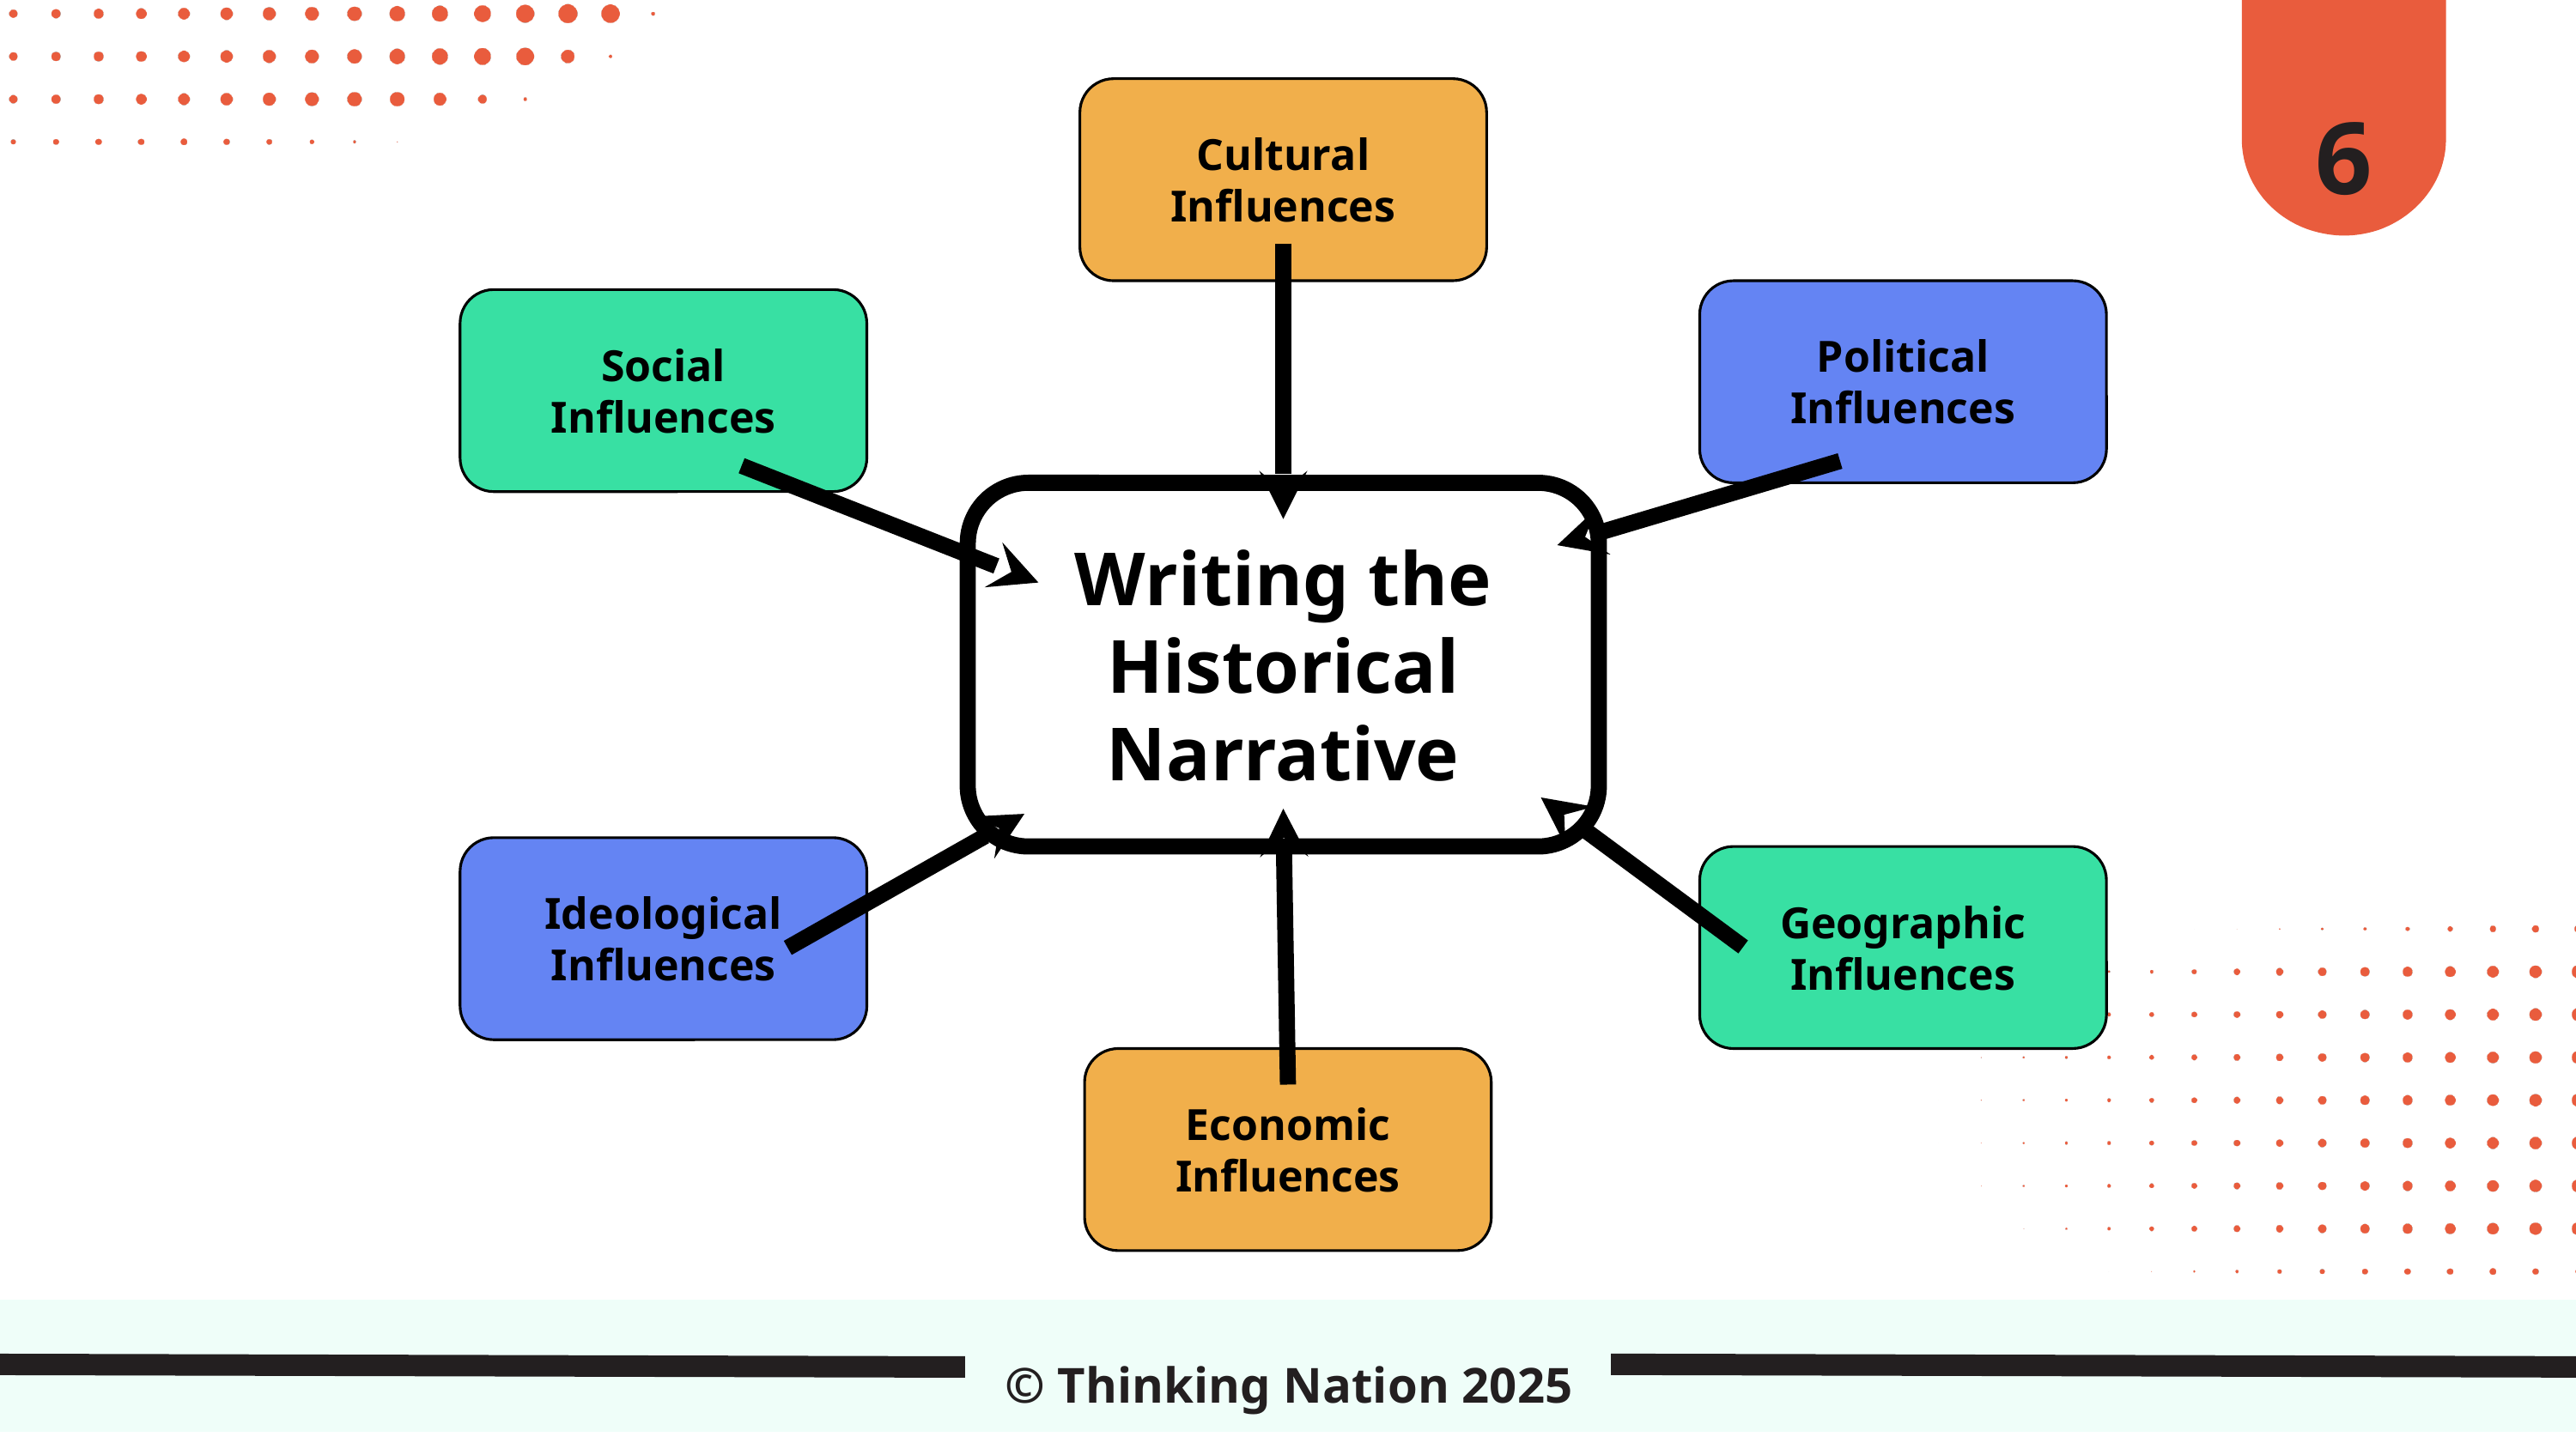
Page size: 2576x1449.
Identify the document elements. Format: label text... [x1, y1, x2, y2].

text_box [1285, 809, 1536, 847]
text_box [1042, 482, 1279, 518]
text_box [0, 1299, 2576, 1433]
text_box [1079, 78, 1487, 282]
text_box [1557, 460, 1841, 546]
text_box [787, 813, 1025, 949]
text_box Writing the Historical Narrative [1029, 518, 1538, 809]
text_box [1084, 1048, 1492, 1252]
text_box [1699, 280, 2107, 483]
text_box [1283, 811, 1289, 1085]
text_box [1540, 797, 1744, 949]
text_box [968, 591, 1282, 847]
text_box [459, 289, 867, 492]
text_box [741, 465, 1039, 583]
text_box [1287, 482, 1600, 798]
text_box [2233, 0, 2455, 236]
text_box [1938, 925, 2576, 1275]
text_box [459, 837, 867, 1040]
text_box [1699, 846, 2107, 1049]
text_box [0, 0, 660, 145]
